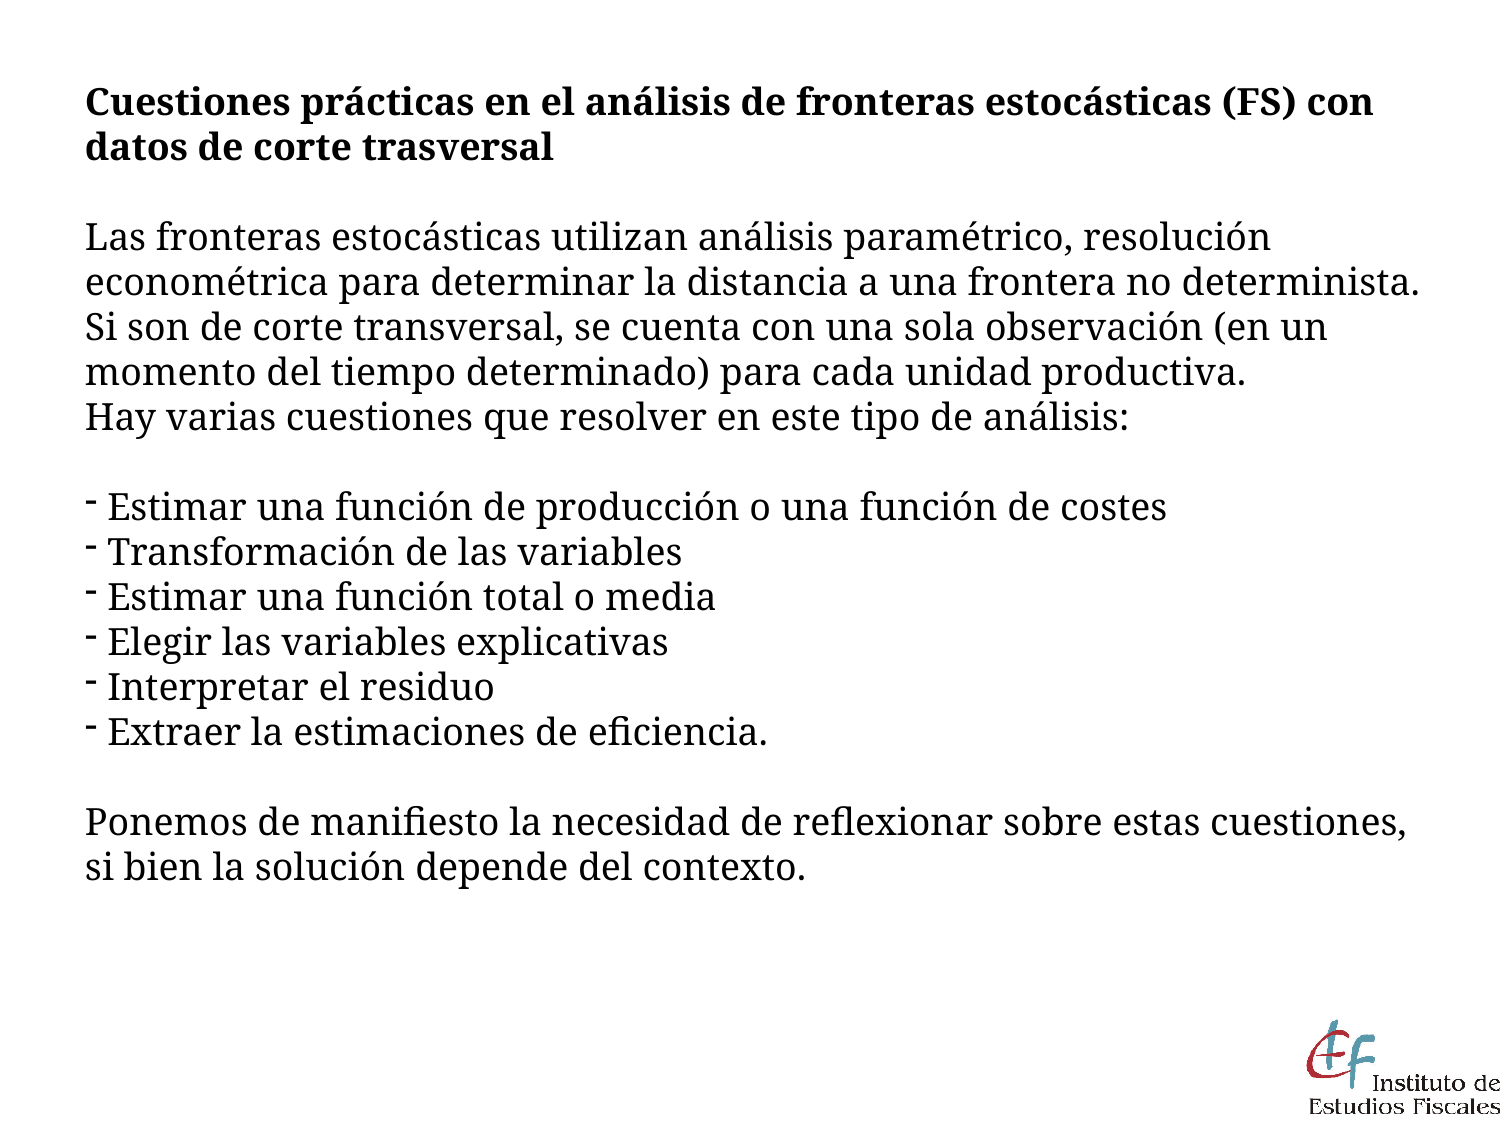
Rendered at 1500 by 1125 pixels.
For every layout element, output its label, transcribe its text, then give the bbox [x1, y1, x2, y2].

picture [1306, 1019, 1500, 1114]
text_box Cuestiones prácticas en el análisis de fronteras estocásticas (FS) con datos de corte trasversal Las fronteras estocásticas utilizan análisis paramétrico, resolución econométrica para determinar la distancia a una frontera no determinista. Si son de corte transversal, se cuenta con una sola observación (en un momento del tiempo determinado) para cada unidad productiva. Hay varias cuestiones que resolver en este tipo de análisis: Estimar una función de producción o una función de costes Transformación de las variables Estimar una función total o media Elegir las variables explicativas Interpretar el residuo Extraer la estimaciones de eficiencia. Ponemos de manifiesto la necesidad de reflexionar sobre estas cuestiones, si bien la solución depende del contexto. [70, 70, 1454, 895]
